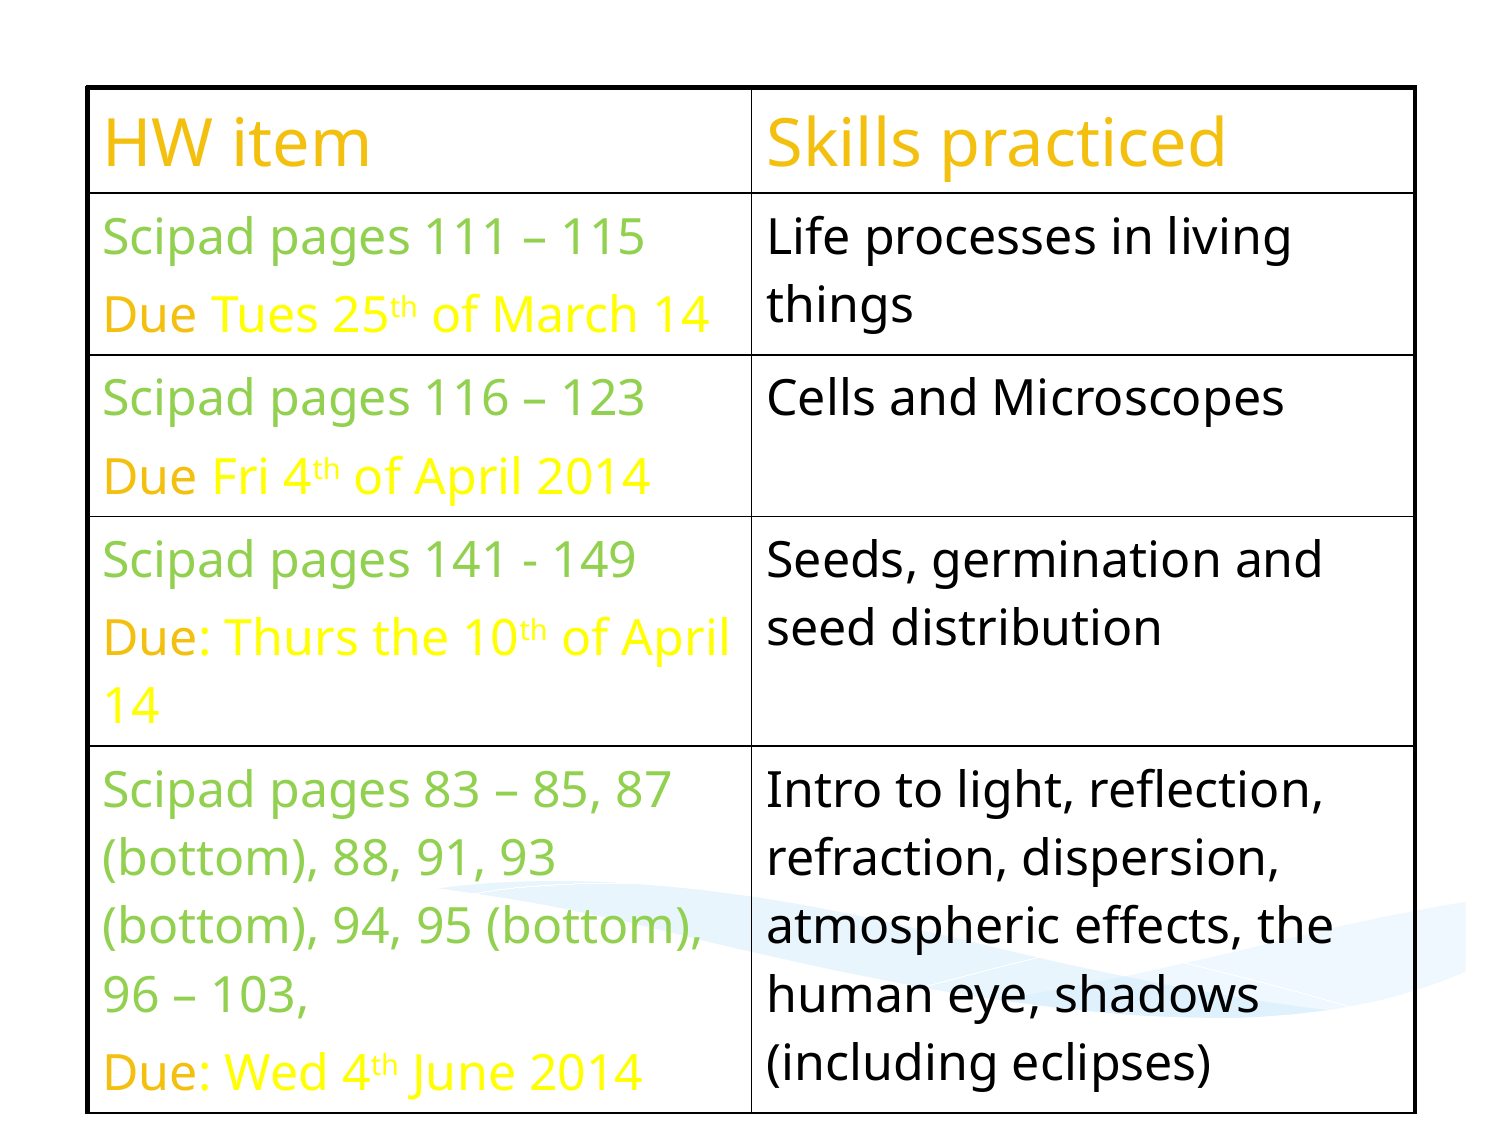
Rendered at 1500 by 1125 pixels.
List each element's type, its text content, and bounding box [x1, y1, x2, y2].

table_cell Scipad pages 116 – 123 Due Fri 4th of April 2014 [90, 356, 751, 516]
table_cell Seeds, germination and seed distribution [752, 517, 1413, 745]
table_header HW item [90, 90, 751, 192]
table_cell Scipad pages 141 - 149 Due: Thurs the 10th of April 14 [90, 517, 751, 745]
table_header Skills practiced [752, 90, 1413, 192]
table_cell Scipad pages 111 – 115 Due Tues 25th of March 14 [90, 194, 751, 354]
table_cell Life processes in living things [752, 194, 1413, 354]
table_cell Intro to light, reflection, refraction, dispersion, atmospheric effects, the human eye, shadows (including eclipses) [752, 747, 1413, 1112]
table_cell Scipad pages 83 – 85, 87 (bottom), 88, 91, 93 (bottom), 94, 95 (bottom), 96 – 103, Due: Wed 4th June 2014 [90, 747, 751, 1112]
table_cell Cells and Microscopes [752, 356, 1413, 516]
